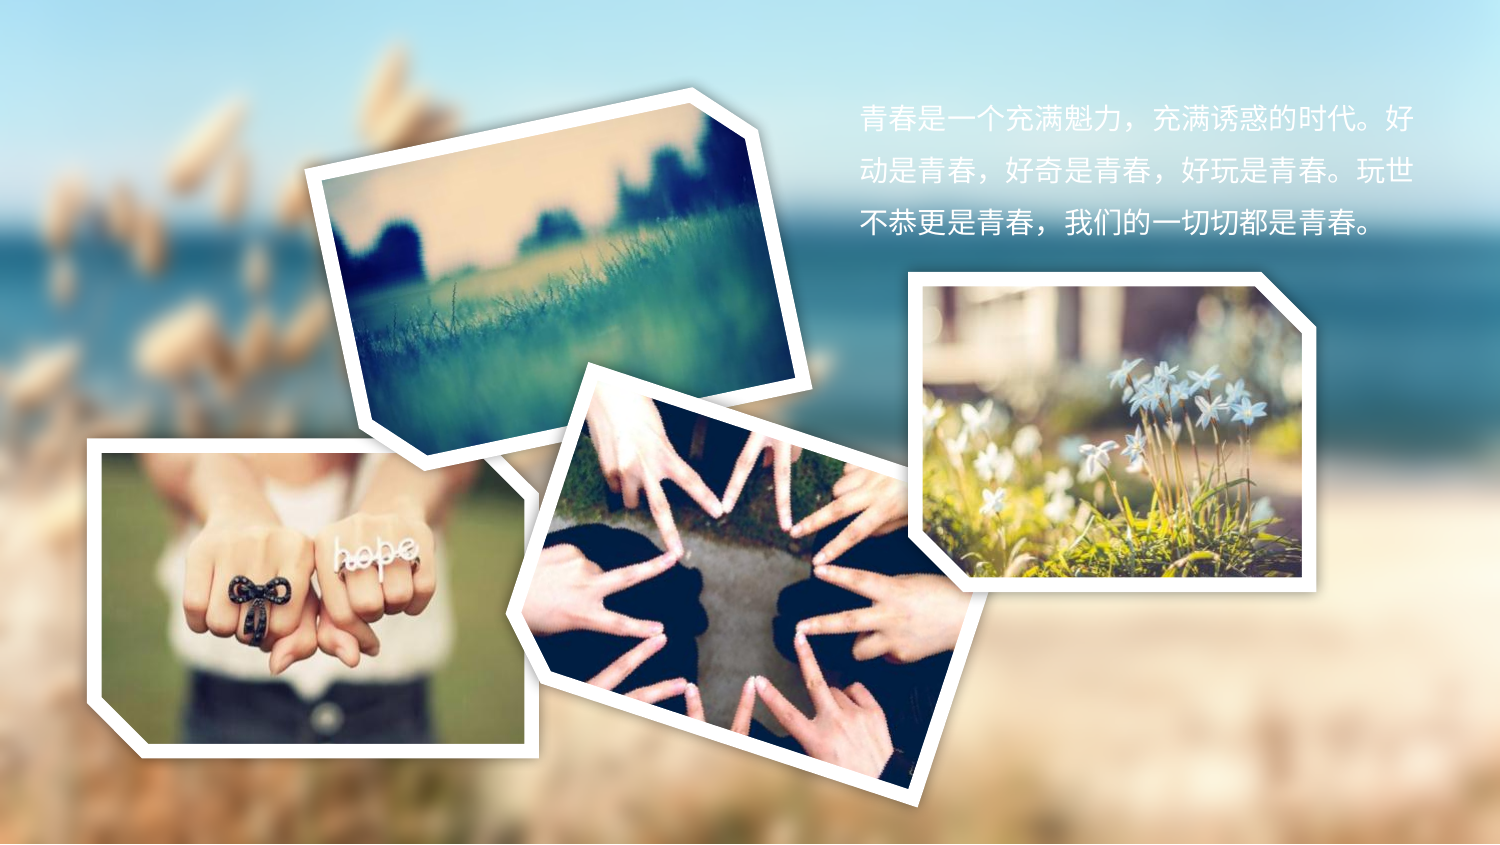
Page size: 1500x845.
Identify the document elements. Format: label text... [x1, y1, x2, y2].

picture [0, 0, 1500, 844]
text_box 青春是一个充满魁力，充满诱惑的时代。好动是青春，好奇是青春，好玩是青春。玩世不恭更是青春，我们的一切切都是青春。 [844, 75, 1448, 247]
